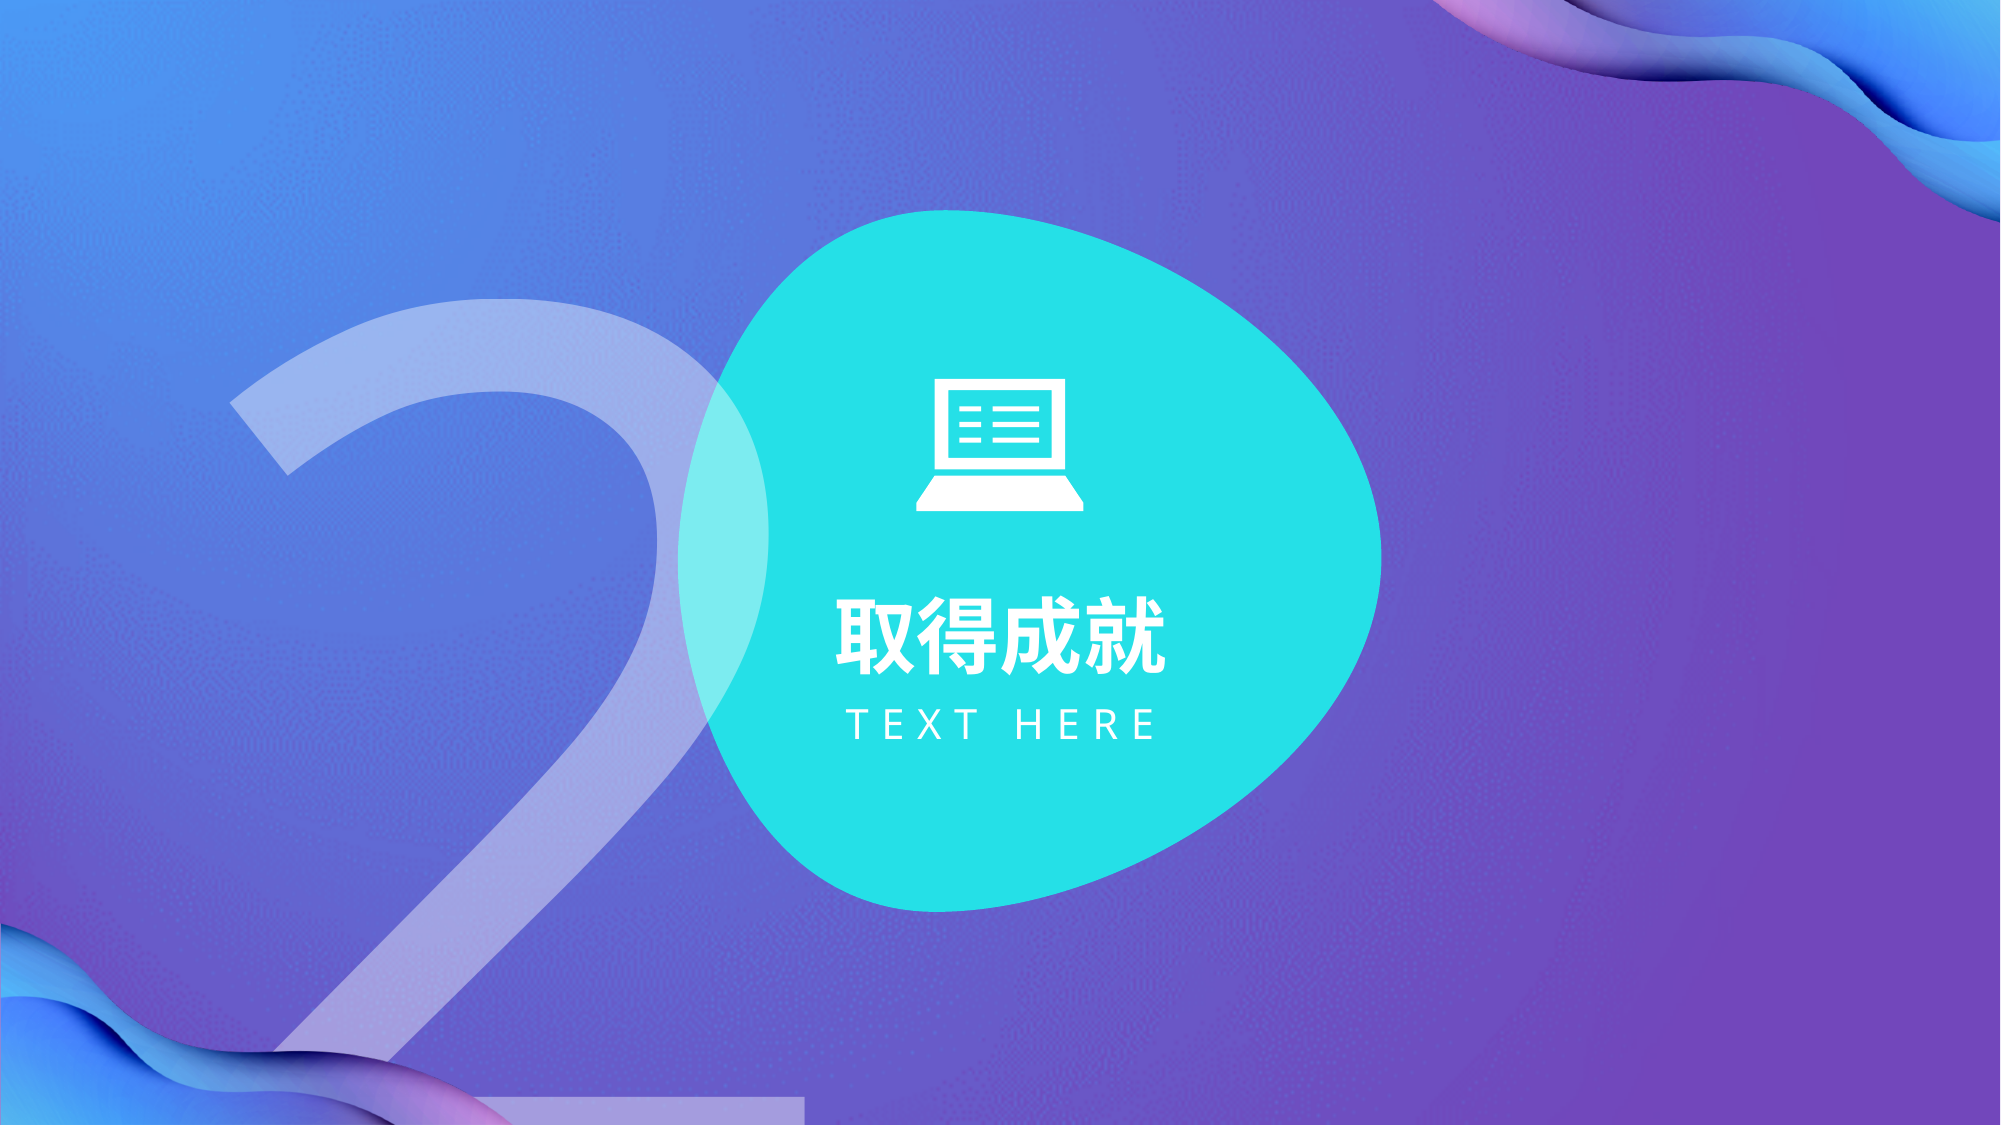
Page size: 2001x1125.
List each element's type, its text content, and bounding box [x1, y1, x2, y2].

text_box 2 [146, 0, 495, 916]
text_box [934, 378, 1066, 470]
picture [0, 0, 2001, 1125]
text_box 取得成就 [805, 576, 1194, 687]
text_box [676, 209, 1383, 687]
text_box [721, 758, 1290, 913]
text_box [916, 475, 1084, 512]
text_box TEXT HERE [640, 687, 1360, 758]
